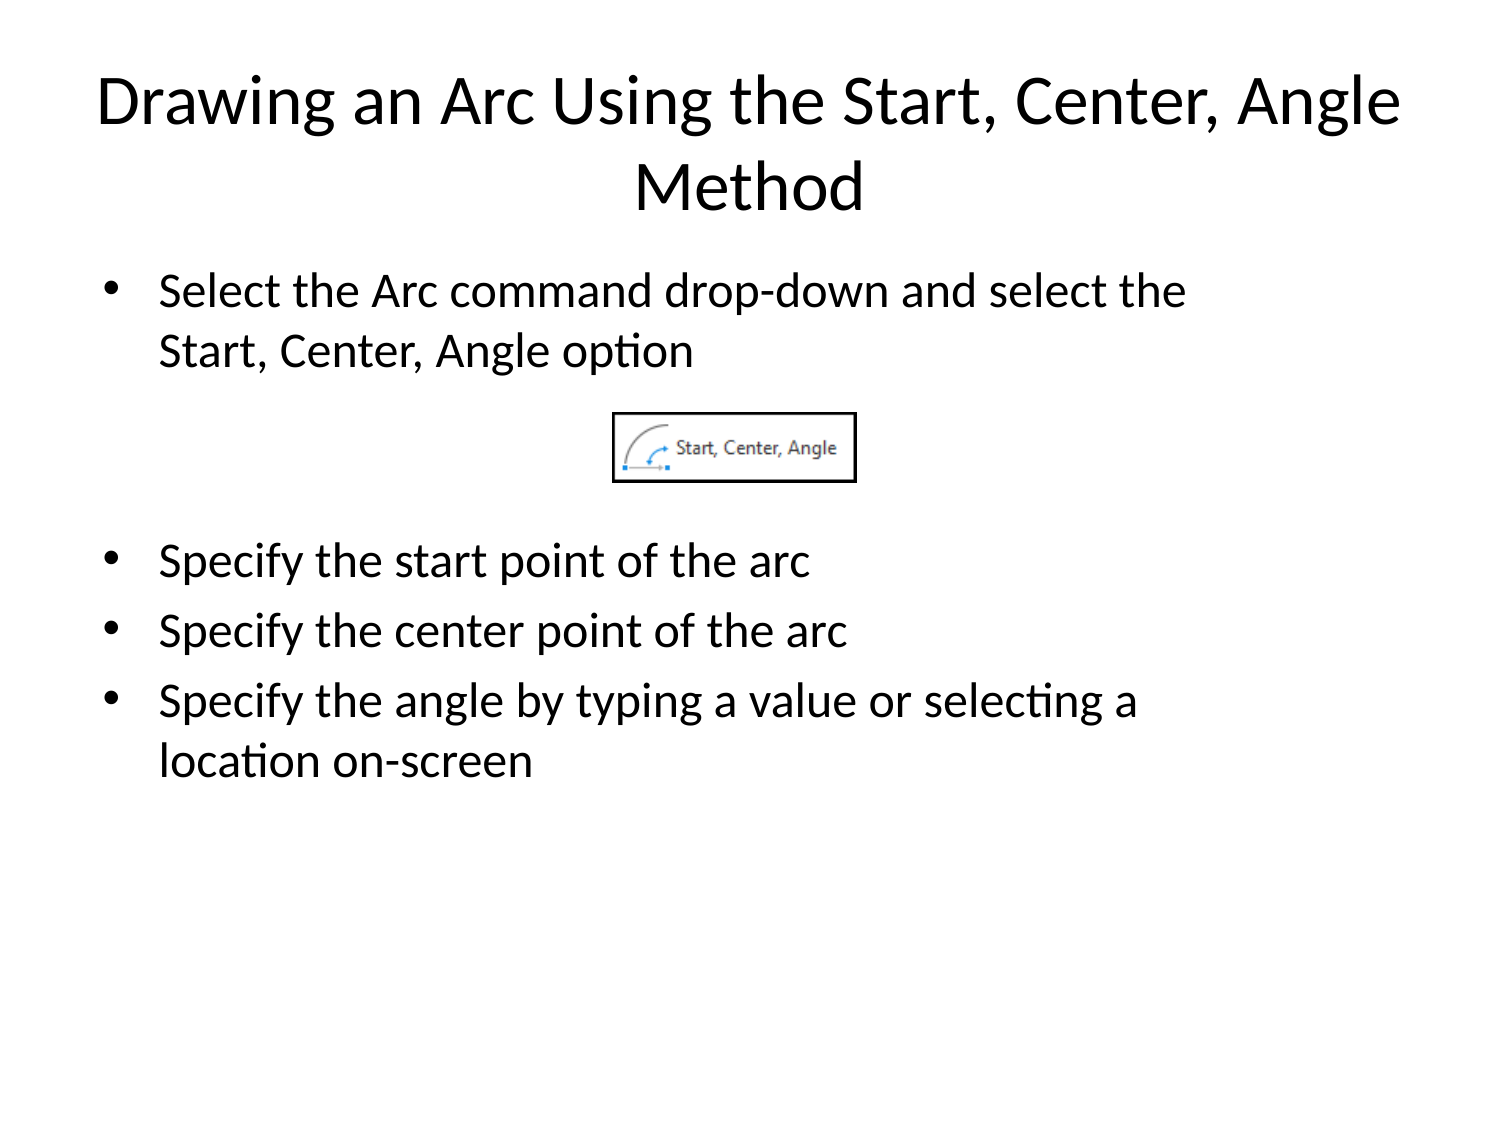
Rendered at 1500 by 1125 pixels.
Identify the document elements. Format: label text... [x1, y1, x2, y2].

list Select the Arc command drop-down and select the Start, Center, Angle option Specify the start point of the arc Specify the center point of the arc Specify the angle by typing a value or selecting a location on-screen [87, 249, 1313, 950]
title Drawing an Arc Using the Start, Center, Angle Method [75, 45, 1425, 233]
picture [612, 412, 857, 484]
